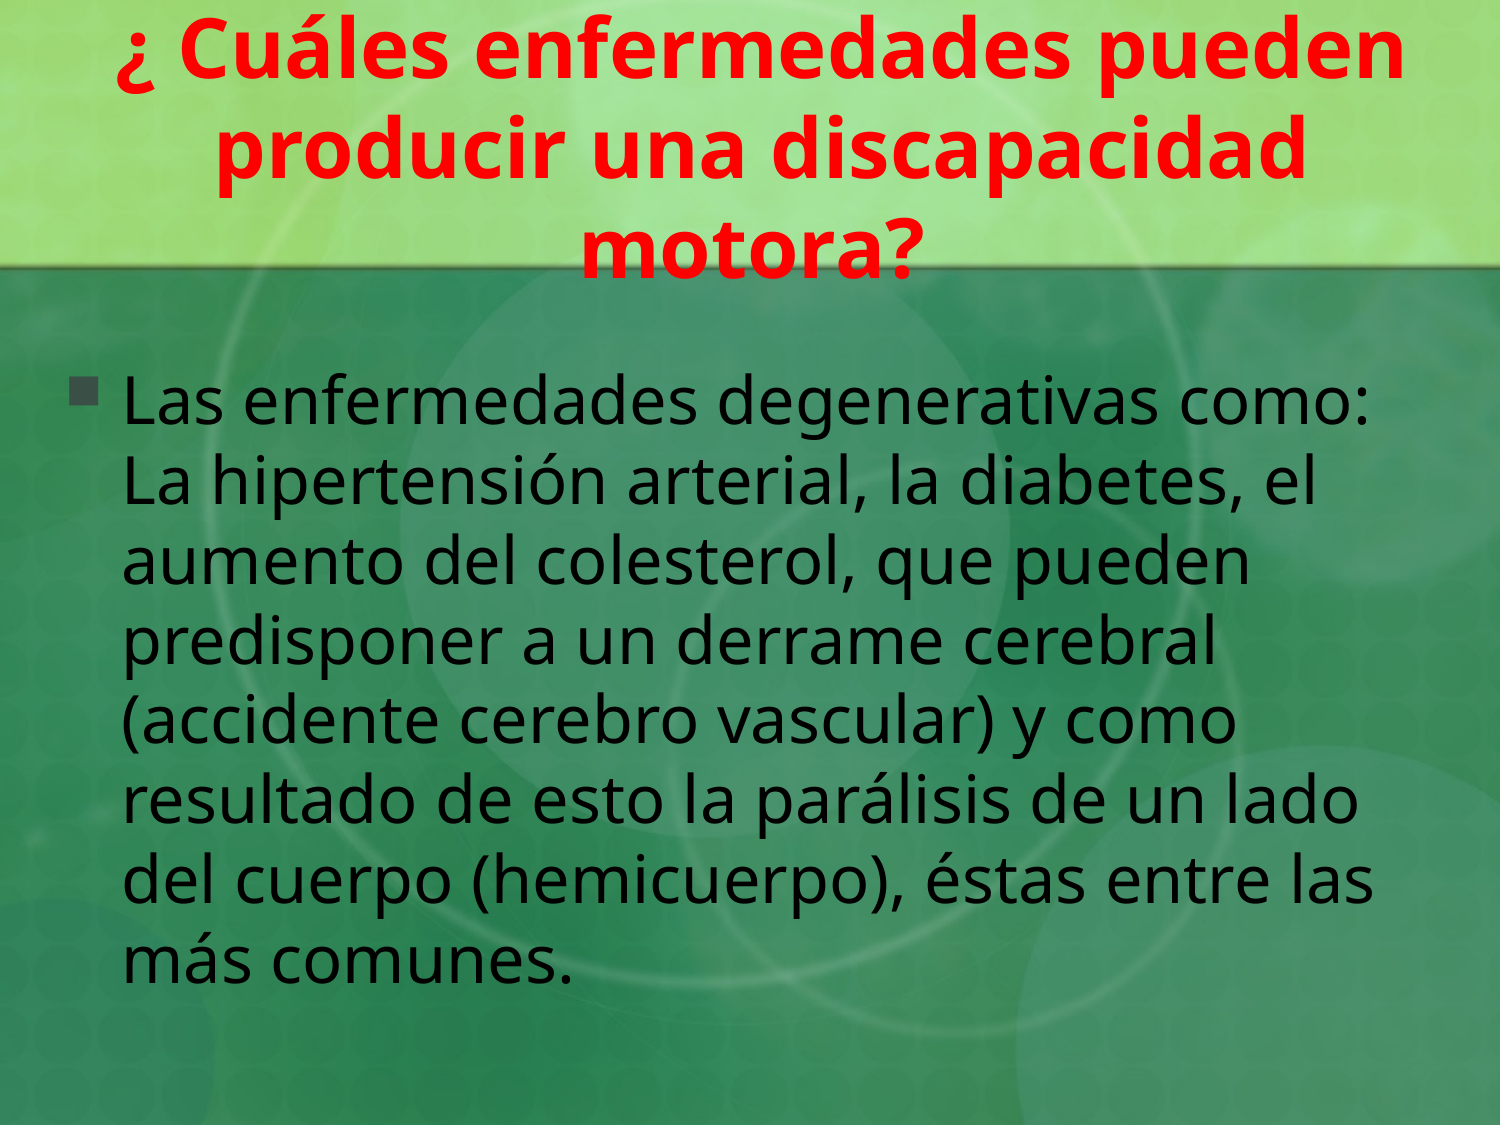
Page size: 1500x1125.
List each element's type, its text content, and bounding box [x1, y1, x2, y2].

list Las enfermedades degenerativas como: La hipertensión arterial, la diabe­tes, el aumento del colesterol, que pueden predisponer a un derrame cerebral (accidente cerebro vascular) y como resultado de esto la parálisis de un lado del cuerpo (hemicuerpo), éstas entre las más comunes. [49, 349, 1476, 976]
title ¿ Cuáles enfermedades pueden producir una discapacidad motora? [49, 99, 1476, 301]
picture [0, 0, 1500, 1125]
